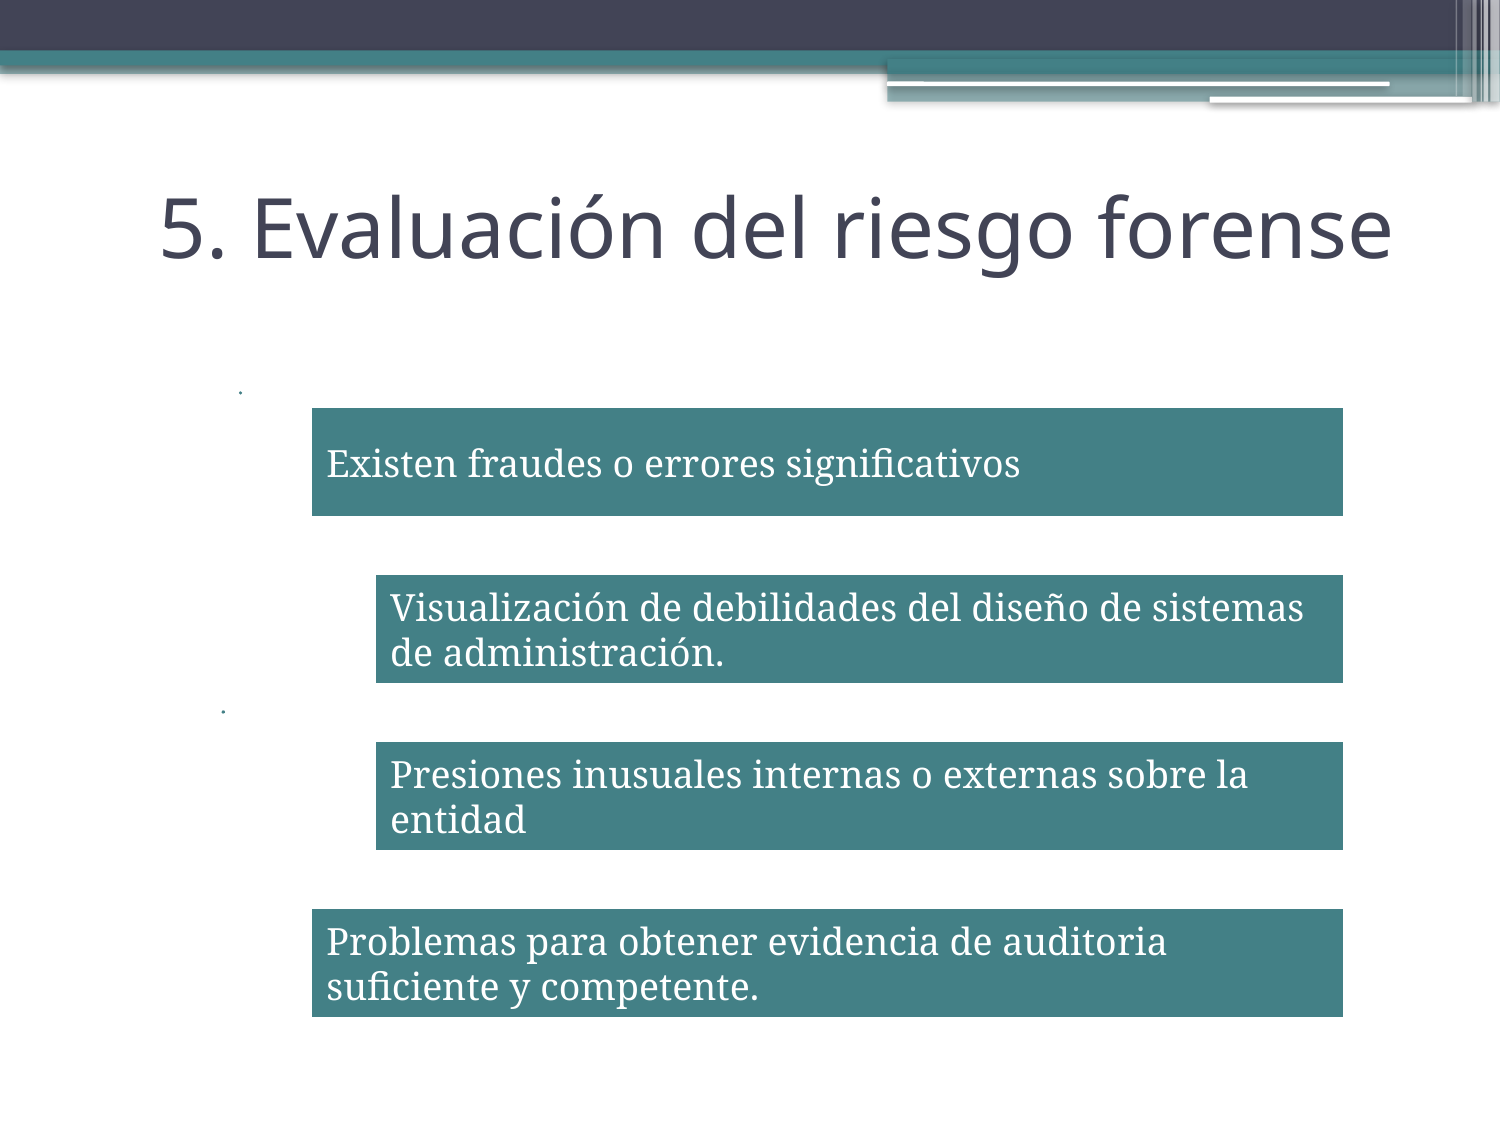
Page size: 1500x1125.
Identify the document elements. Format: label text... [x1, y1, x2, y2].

title 5. Evaluación del riesgo forense [144, 137, 1495, 313]
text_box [218, 302, 1345, 1026]
